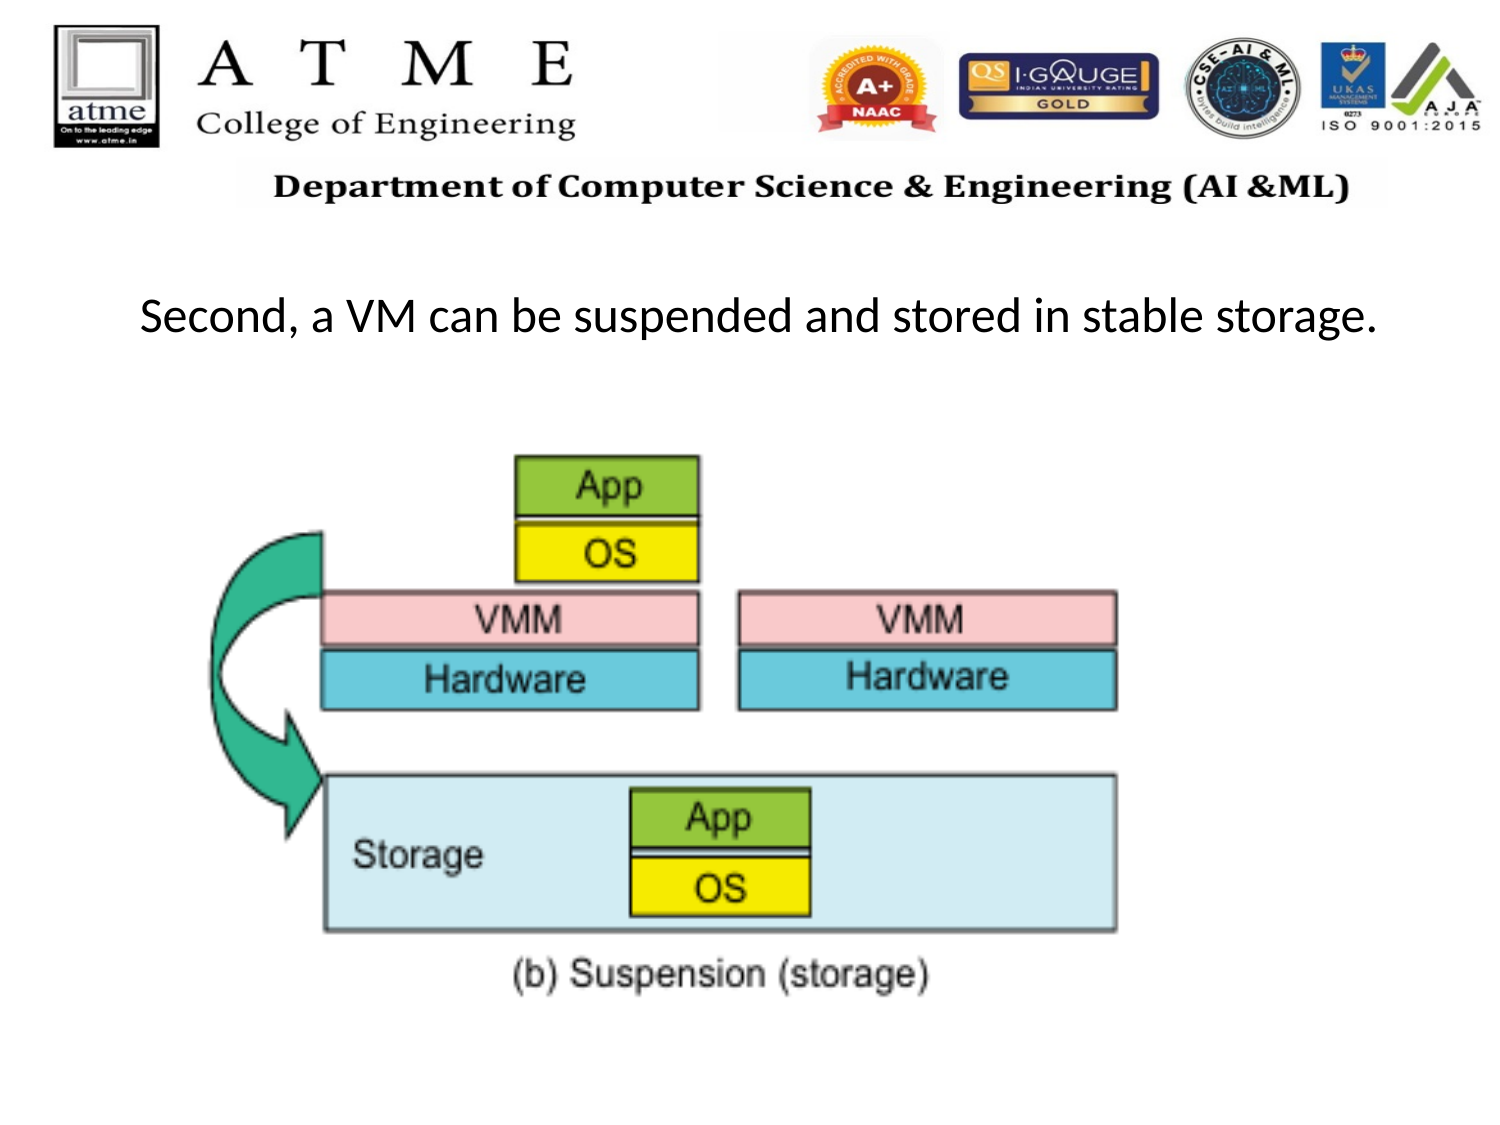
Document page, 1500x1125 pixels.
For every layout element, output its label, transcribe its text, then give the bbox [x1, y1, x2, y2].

picture [24, 0, 1500, 226]
text_box Second, a VM can be suspended and stored in stable storage. [124, 274, 1463, 350]
picture [199, 362, 1176, 1038]
